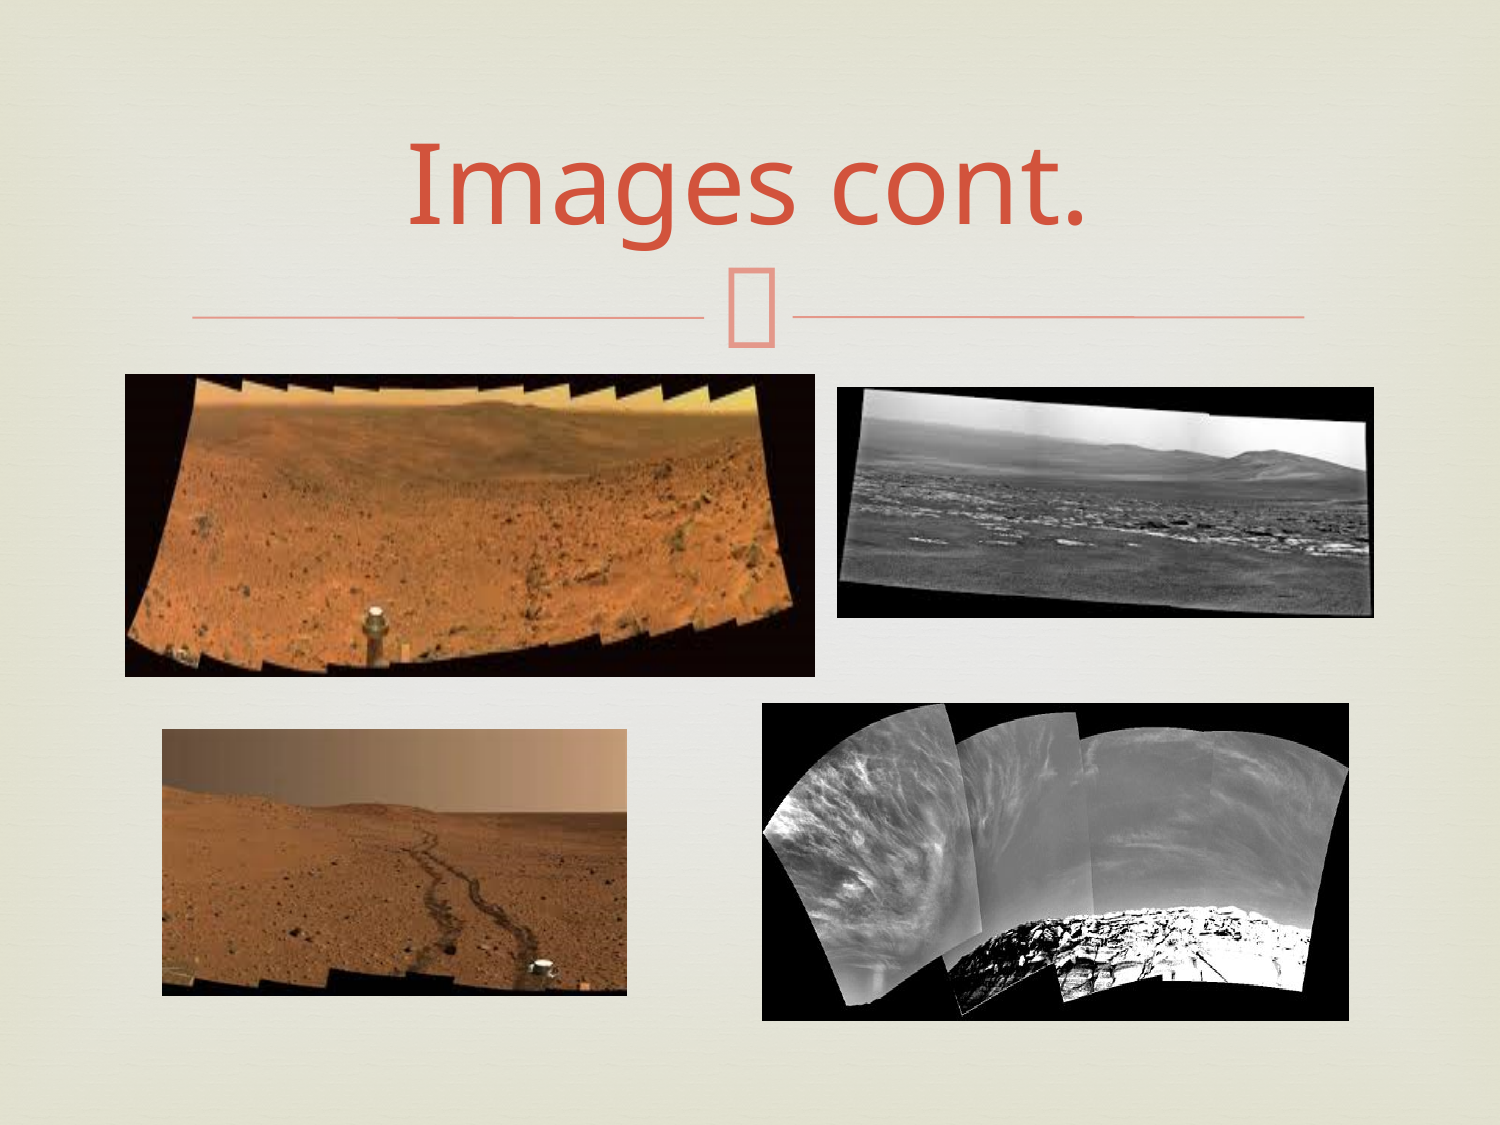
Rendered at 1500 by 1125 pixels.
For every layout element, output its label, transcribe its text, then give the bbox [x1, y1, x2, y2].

title Images cont. [112, 93, 1386, 267]
picture [161, 728, 627, 996]
picture [836, 386, 1374, 618]
picture [761, 703, 1349, 1022]
picture [124, 374, 815, 677]
